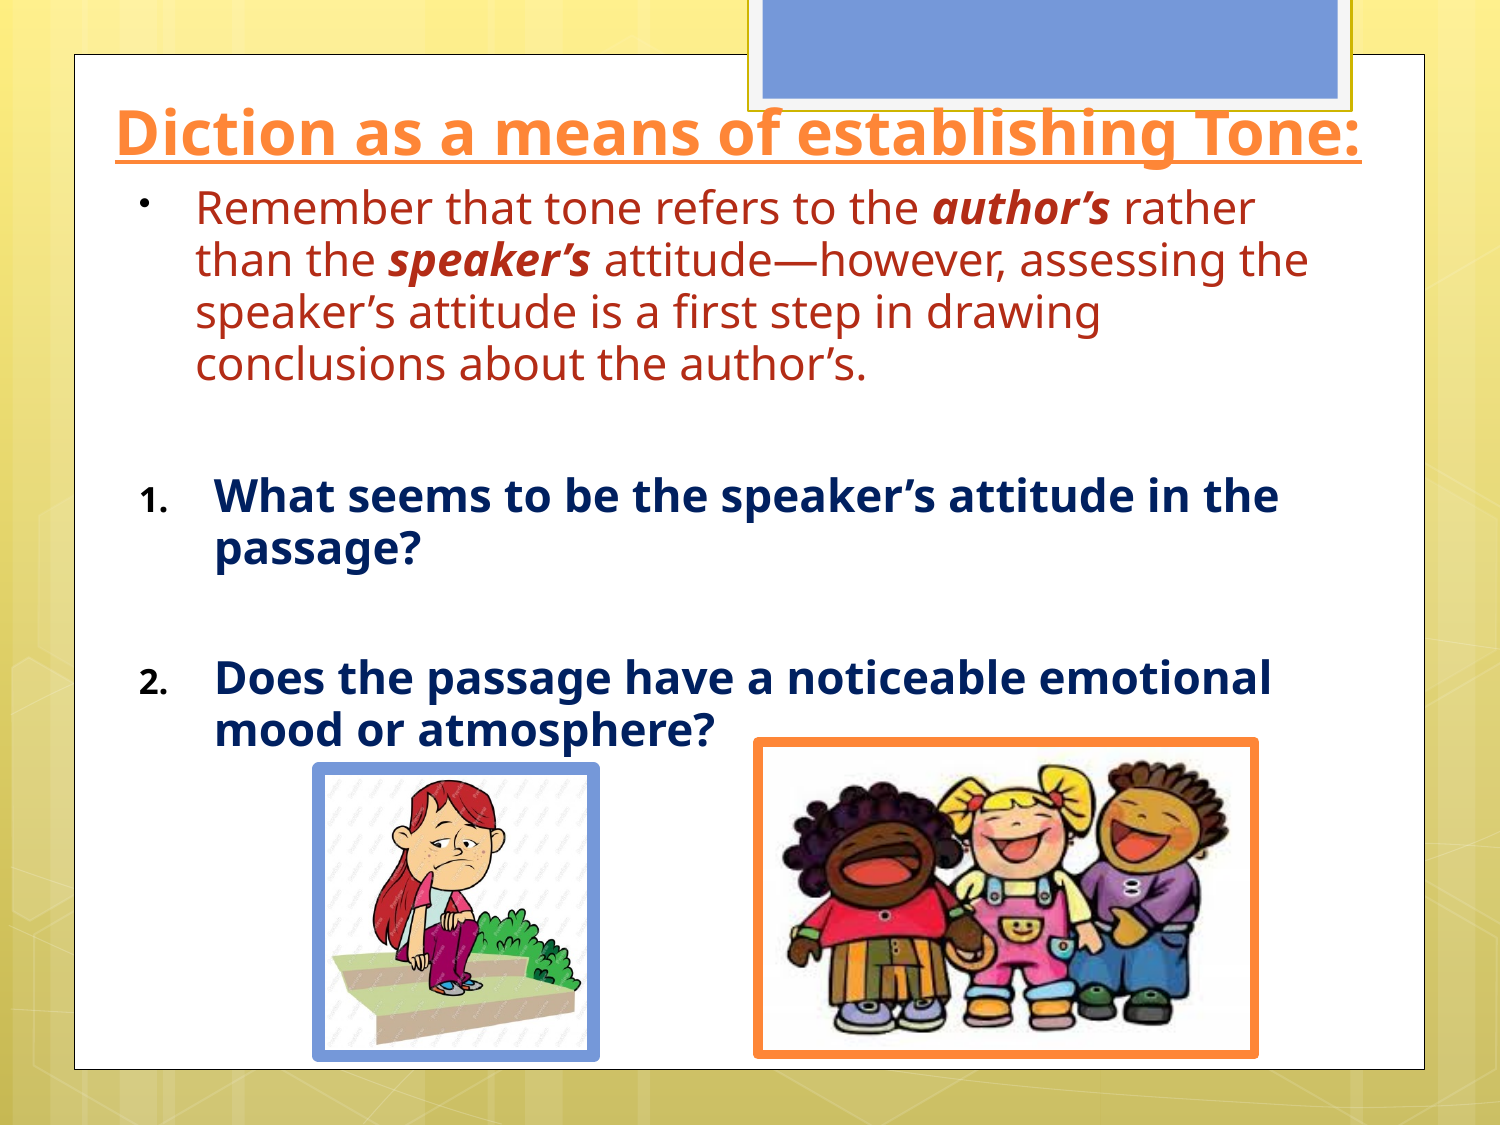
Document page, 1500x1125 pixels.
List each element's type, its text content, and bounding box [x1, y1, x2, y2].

list Remember that tone refers to the author’s rather than the speaker’s attitude—however, assessing the speaker’s attitude is a first step in drawing conclusions about the author’s. What seems to be the speaker’s attitude in the passage? Does the passage have a noticeable emotional mood or atmosphere? [75, 174, 1375, 875]
title Diction as a means of establishing Tone: [99, 0, 1500, 175]
picture [324, 774, 588, 1050]
picture [762, 746, 1251, 1051]
